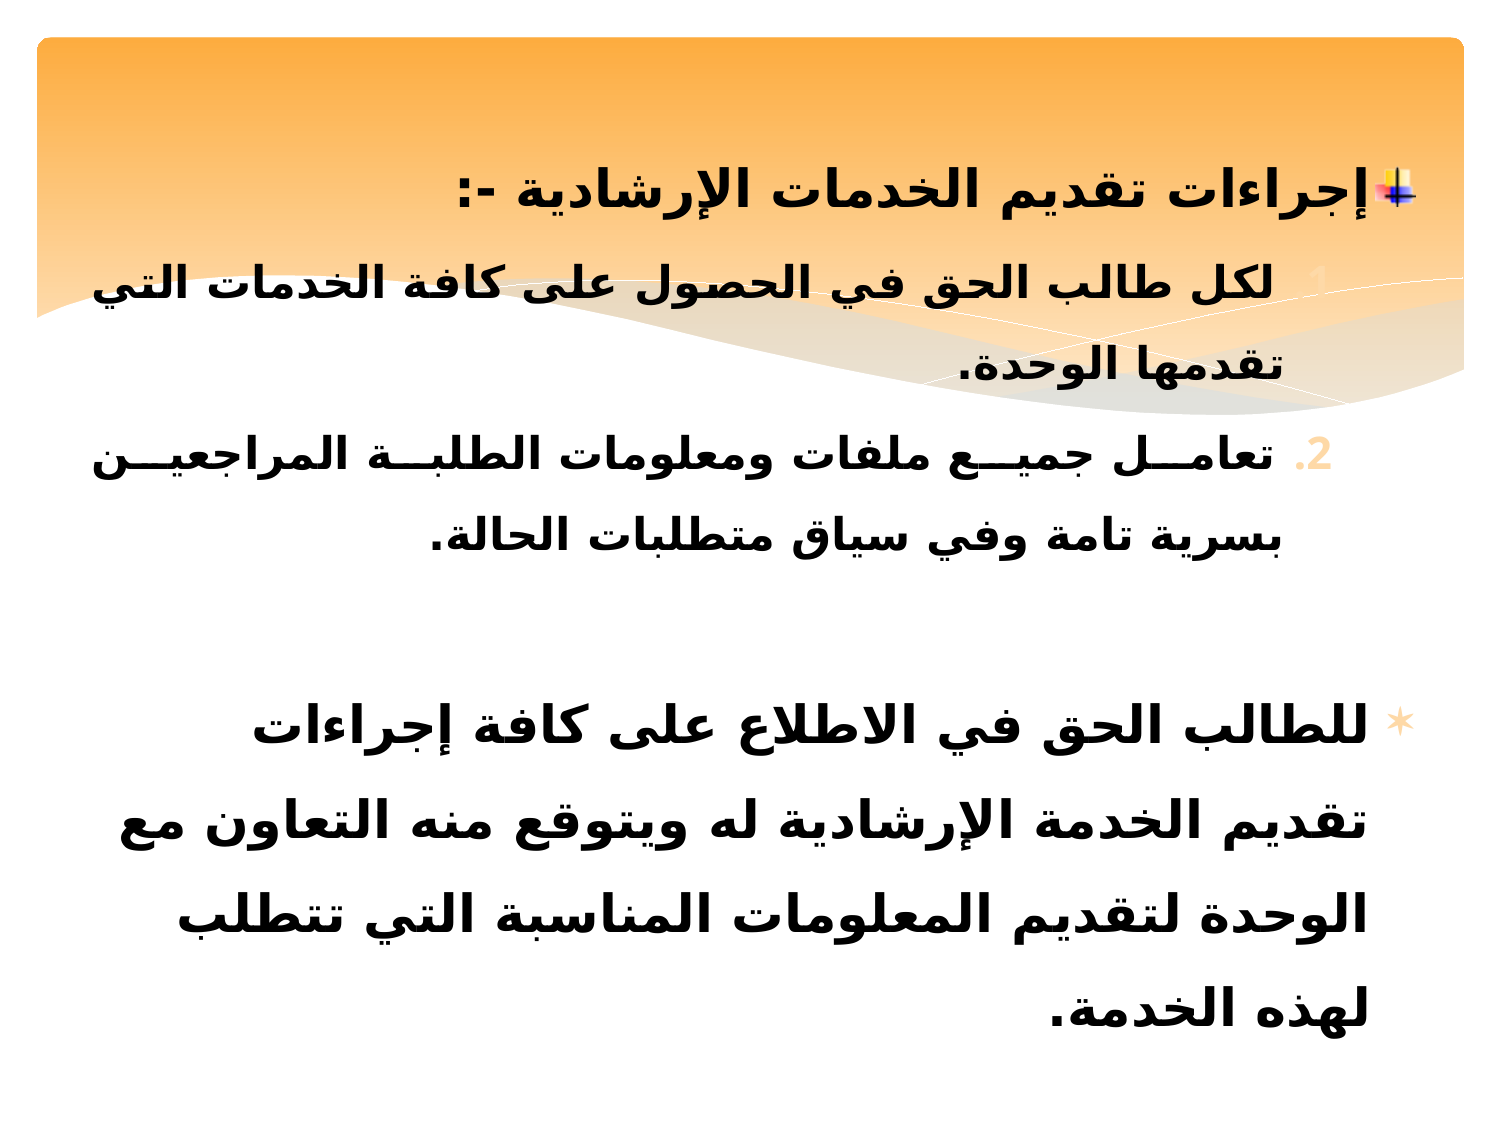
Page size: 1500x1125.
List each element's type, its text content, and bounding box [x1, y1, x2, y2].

picture [1375, 165, 1416, 207]
list إجراءات تقديم الخدمات الإرشادية -: لكل طالب الحق في الحصول على كافة الخدمات التي تقدمها الوحدة. تعامل جميع ملفات ومعلومات الطلبة المراجعين بسرية تامة وفي سياق متطلبات الحالة. للطالب الحق في الاطلاع على كافة إجراءات تقديم الخدمة الإرشادية له ويتوقع منه التعاون مع الوحدة لتقديم المعلومات المناسبة التي تتطلب لهذه الخدمة. [76, 42, 1427, 1047]
